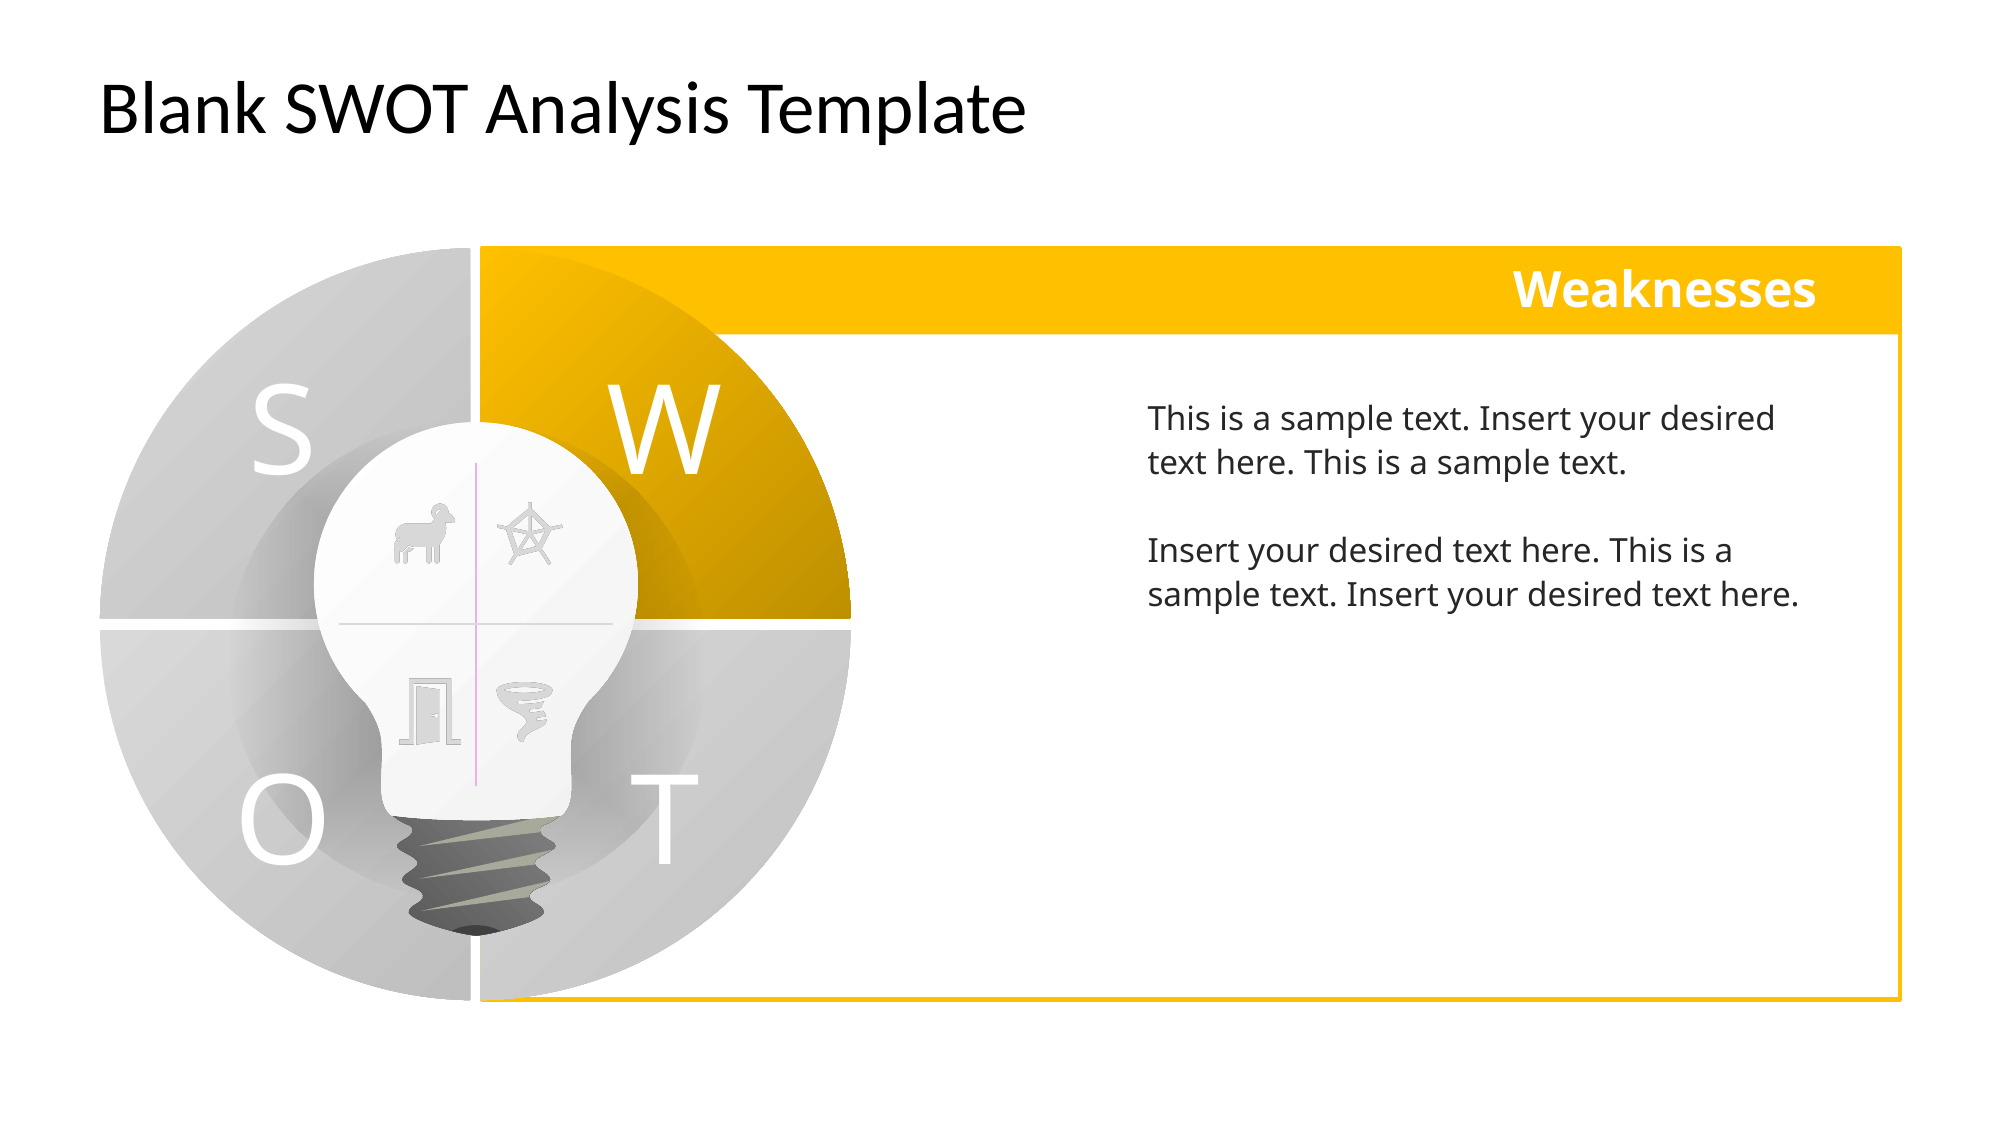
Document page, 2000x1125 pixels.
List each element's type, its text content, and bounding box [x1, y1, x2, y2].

text_box This is a sample text. Insert your desired text here. This is a sample text. Insert your desired text here. This is a sample text. Insert your desired text here. [1147, 393, 1843, 646]
text_box Weaknesses [1172, 265, 1818, 318]
text_box [852, 247, 1902, 336]
text_box [856, 336, 1902, 1002]
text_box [313, 421, 639, 936]
title Blank SWOT Analysis Template [99, 45, 1900, 162]
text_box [99, 247, 851, 1001]
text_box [338, 462, 613, 786]
